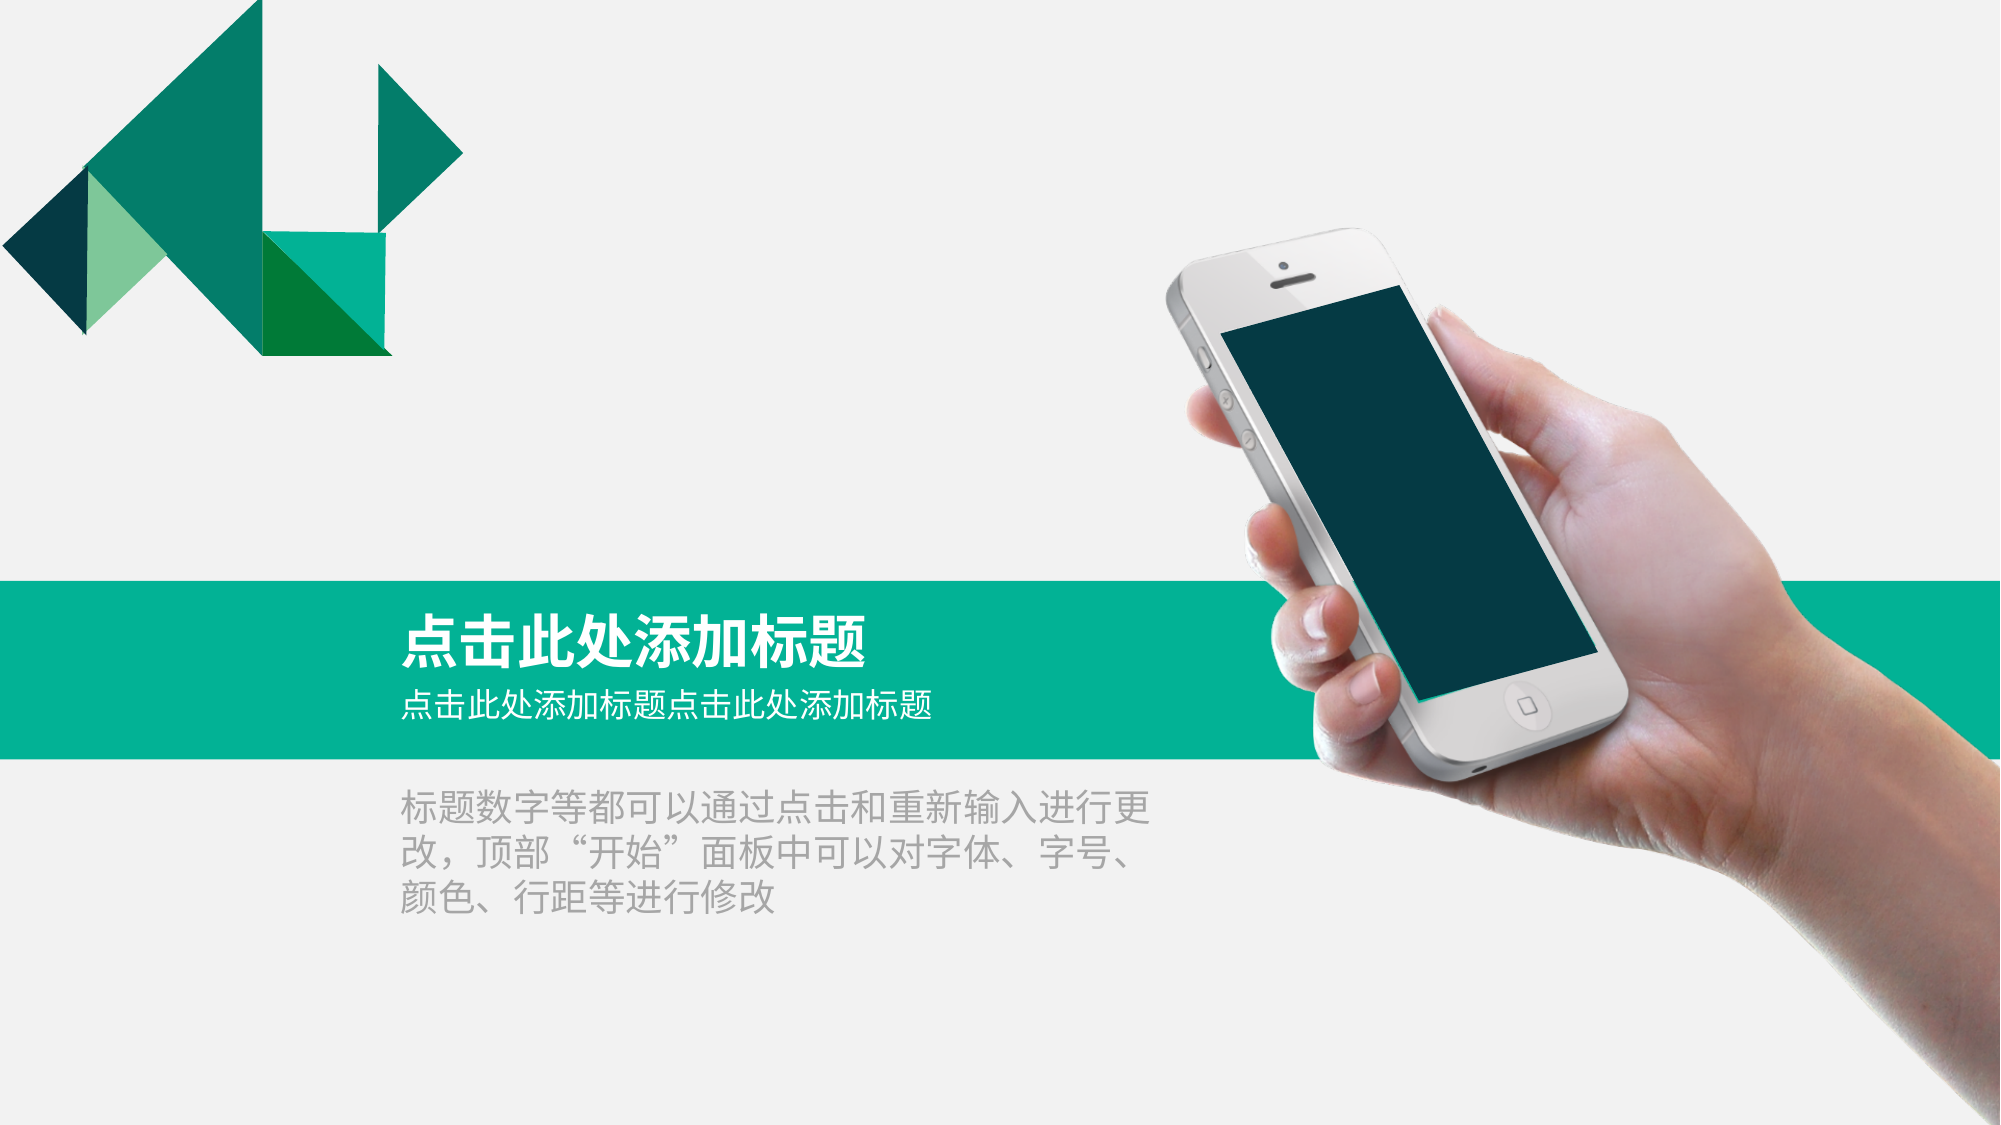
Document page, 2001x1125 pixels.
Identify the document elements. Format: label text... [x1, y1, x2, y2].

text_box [23, 45, 438, 356]
text_box 点击此处添加标题点击此处添加标题 [385, 677, 798, 732]
text_box 标题数字等都可以通过点击和重新输入进行更改，顶部“开始”面板中可以对字体、字号、颜色、行距等进行修改 [385, 776, 798, 927]
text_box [798, 188, 2000, 1125]
text_box [0, 580, 798, 760]
text_box 点击此处添加标题 [385, 597, 798, 677]
